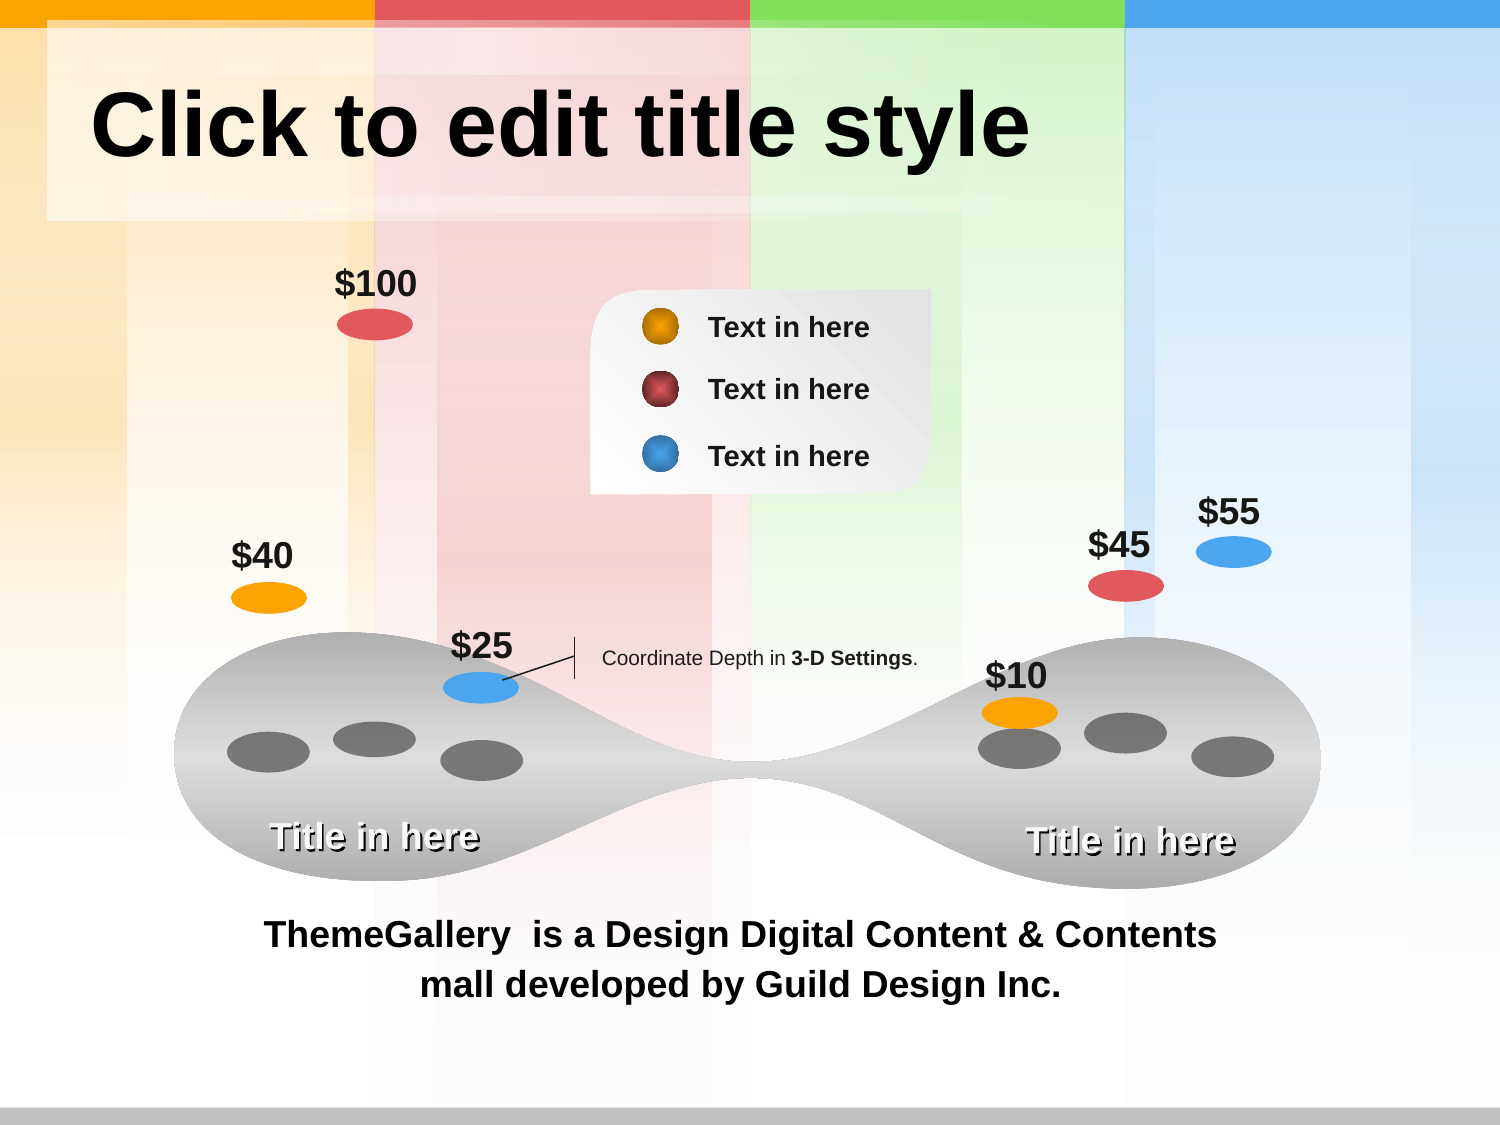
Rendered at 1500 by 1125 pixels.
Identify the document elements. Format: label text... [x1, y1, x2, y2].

text_box [230, 584, 307, 614]
text_box $25 [428, 613, 536, 674]
text_box [227, 731, 310, 773]
text_box Title in here [977, 808, 1283, 868]
text_box [981, 704, 1058, 729]
text_box $40 [208, 523, 317, 584]
text_box [589, 289, 932, 495]
text_box [1087, 573, 1165, 602]
text_box $100 [308, 251, 444, 312]
text_box ThemeGallery is a Design Digital Content & Contents mall developed by Guild Design Inc. [208, 898, 1274, 1013]
text_box [336, 312, 413, 341]
text_box Text in here [693, 300, 940, 351]
text_box $10 [962, 643, 1071, 704]
text_box [1084, 712, 1167, 754]
text_box [275, 867, 479, 881]
text_box [1006, 871, 1233, 889]
text_box [1195, 540, 1272, 568]
text_box Text in here [693, 363, 940, 413]
title Click to edit title style [75, 42, 1275, 198]
text_box [642, 307, 680, 345]
text_box Coordinate Depth in 3-D Settings. [587, 637, 958, 679]
text_box [978, 729, 1061, 769]
text_box [1191, 736, 1275, 778]
text_box Title in here [221, 804, 527, 865]
text_box $45 [1065, 512, 1173, 573]
text_box [442, 674, 519, 704]
text_box [642, 435, 680, 473]
text_box [440, 740, 524, 781]
text_box [642, 370, 680, 408]
text_box Text in here [693, 429, 940, 480]
text_box $55 [1175, 479, 1283, 540]
text_box [333, 721, 416, 758]
text_box [174, 632, 1322, 861]
